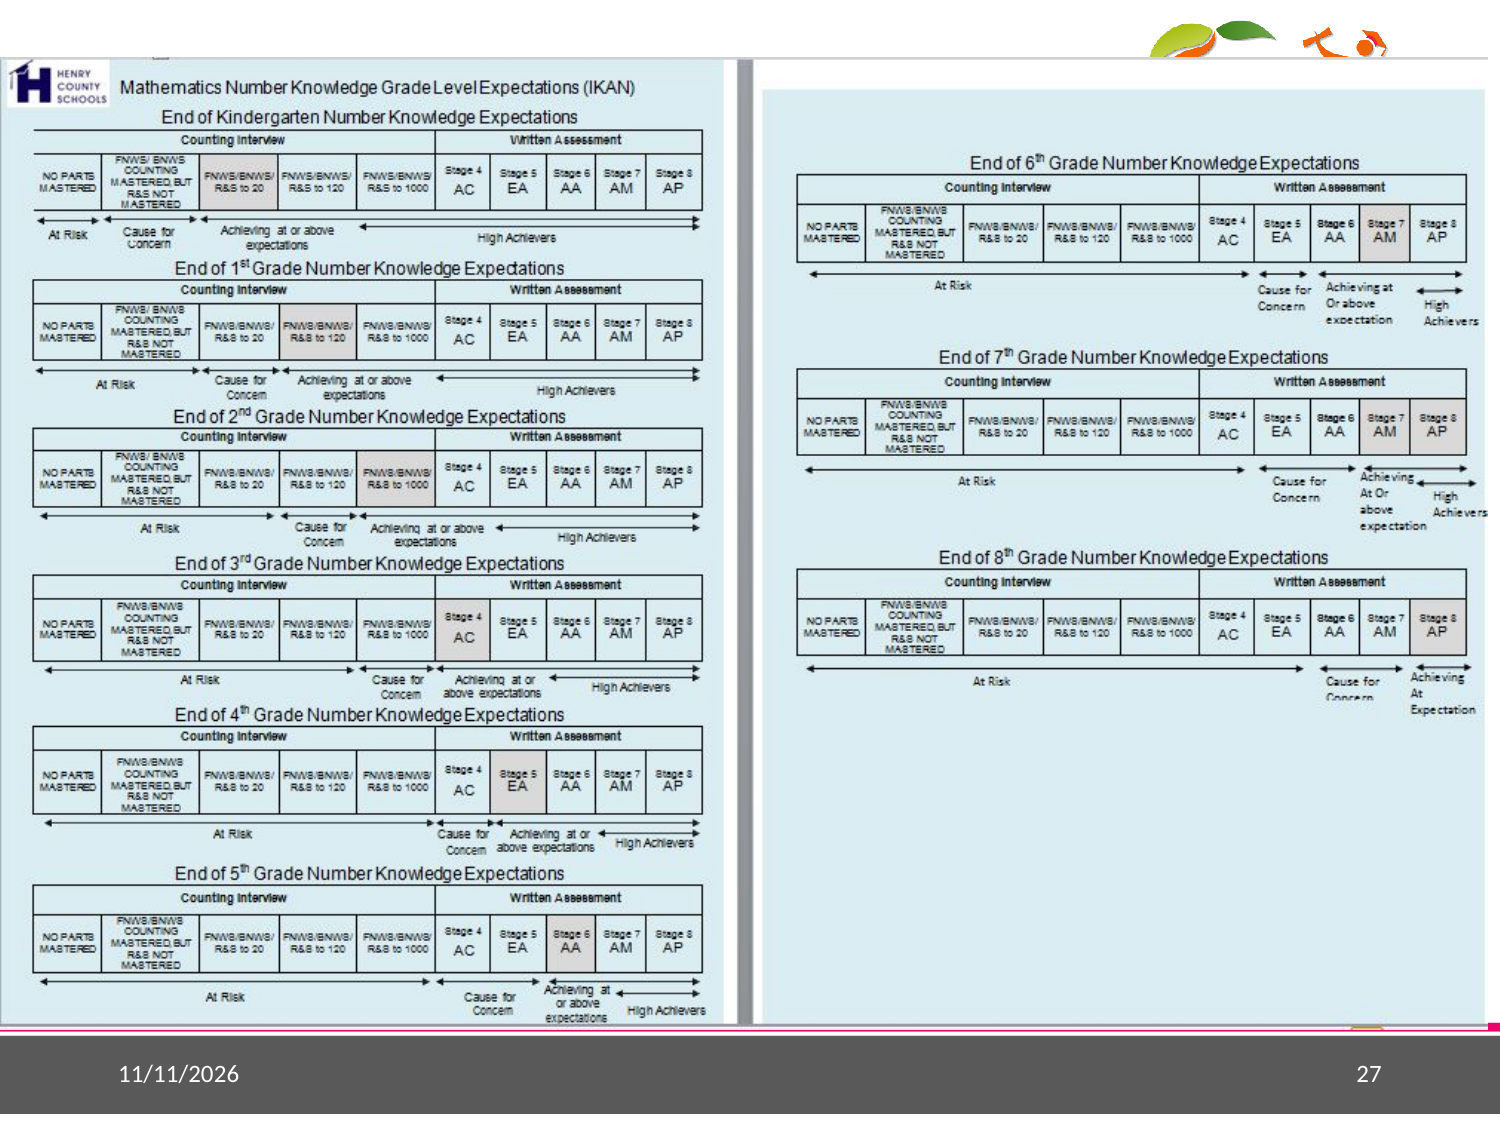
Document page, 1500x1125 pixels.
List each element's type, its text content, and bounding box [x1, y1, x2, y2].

picture [1135, 8, 1499, 164]
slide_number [103, 1042, 441, 1103]
slide_number 27 [1059, 1042, 1397, 1103]
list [0, 57, 1488, 1030]
